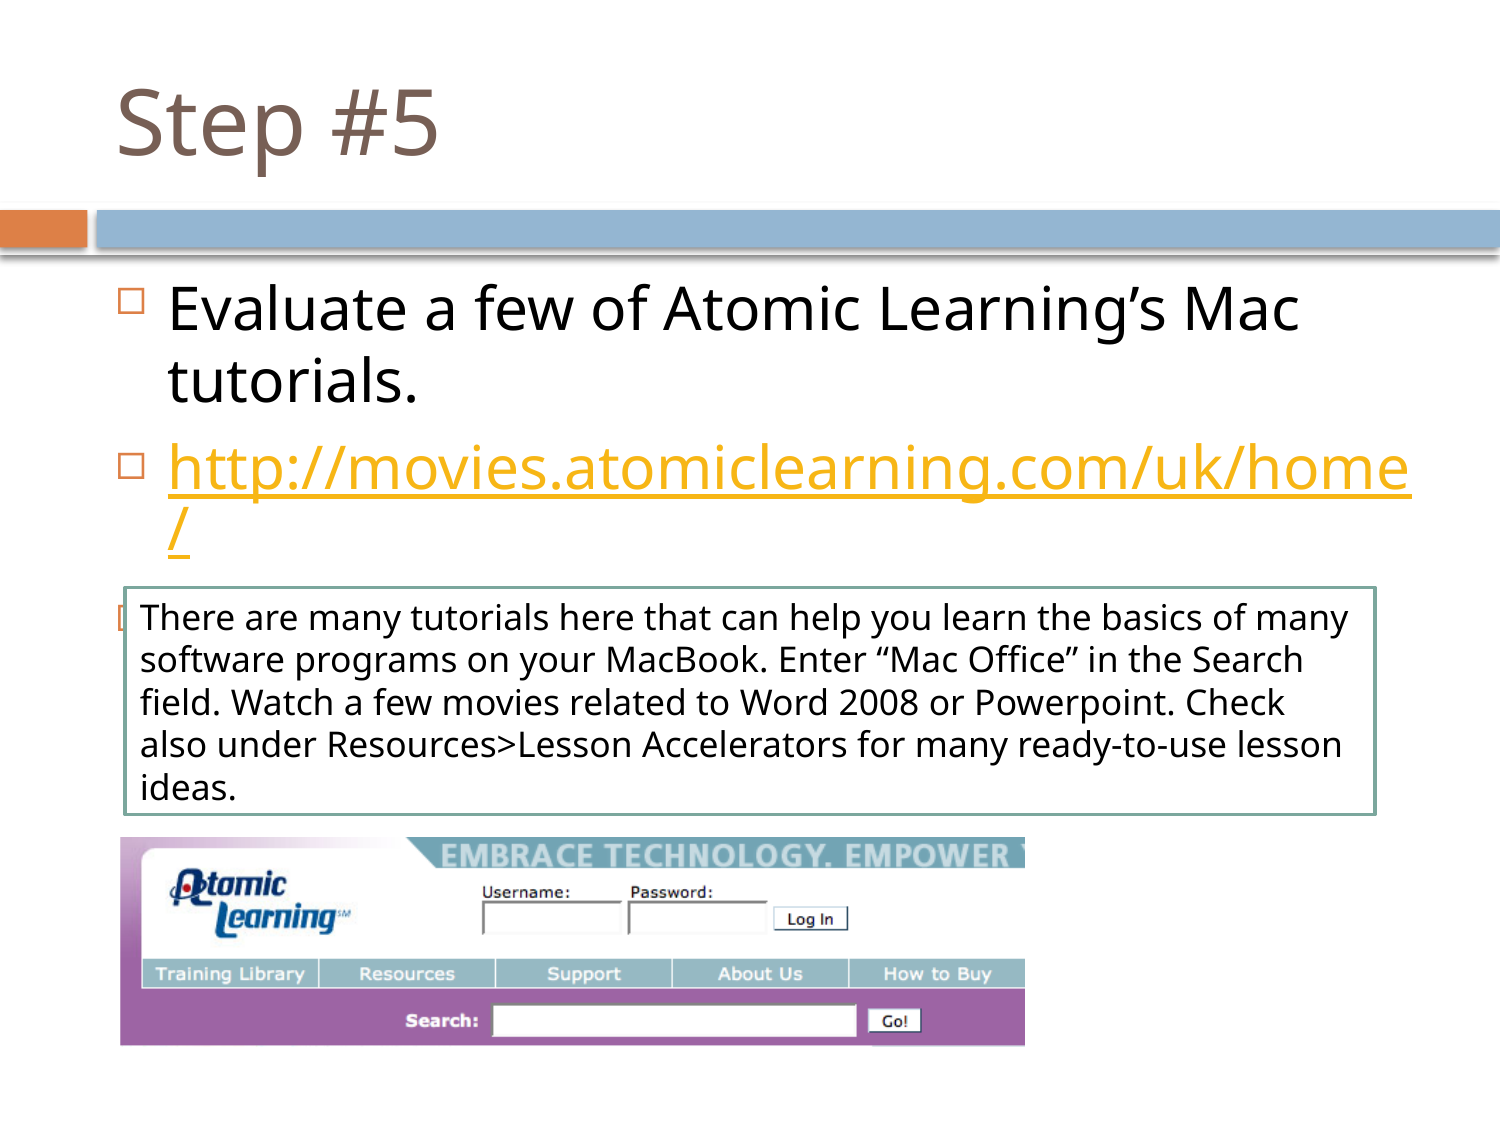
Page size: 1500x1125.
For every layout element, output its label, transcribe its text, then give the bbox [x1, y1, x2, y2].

list Evaluate a few of Atomic Learning’s Mac tutorials. http://movies.atomiclearning.com/uk/home/ Log in with “minghang” - Password is “atomic” [100, 262, 1438, 563]
text_box There are many tutorials here that can help you learn the basics of many software programs on your MacBook. Enter “Mac Office” in the Search field. Watch a few movies related to Word 2008 or Powerpoint. Check also under Resources>Lesson Accelerators for many ready-to-use lesson ideas. [123, 586, 1377, 816]
title Step #5 [100, 37, 1438, 200]
picture [119, 837, 1026, 1047]
